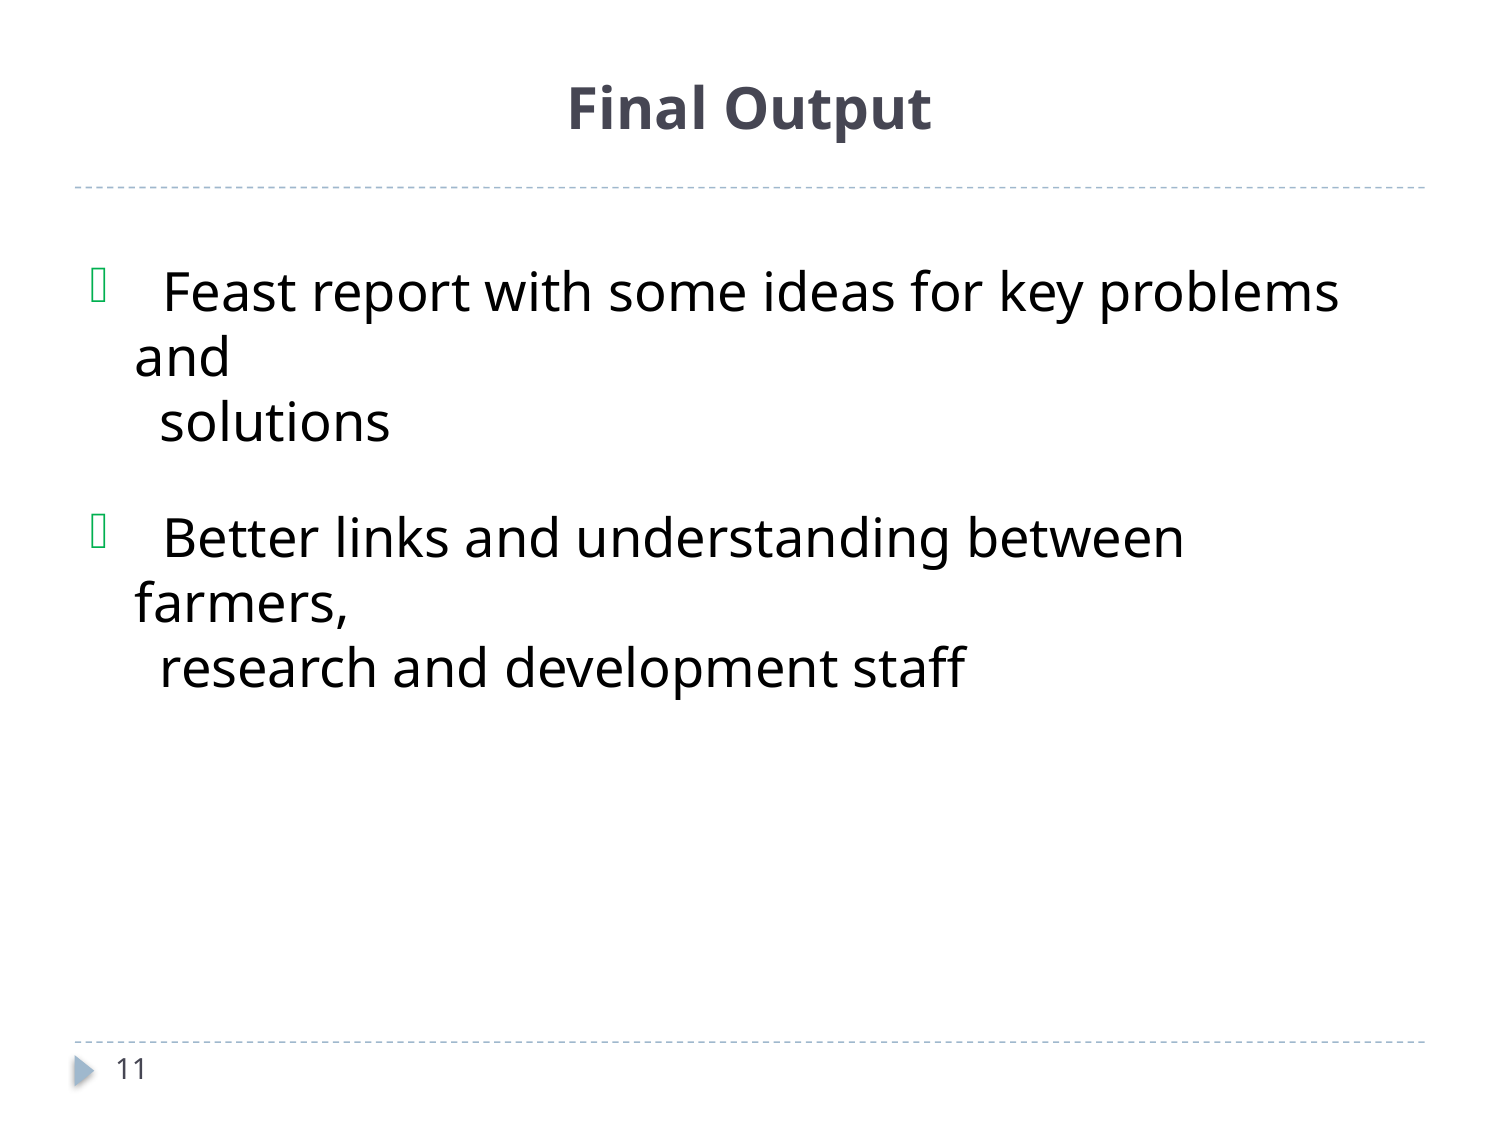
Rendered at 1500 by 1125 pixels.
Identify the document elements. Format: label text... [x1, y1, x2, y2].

slide_number 11 [100, 1042, 426, 1103]
title Final Output [75, 24, 1425, 188]
list Feast report with some ideas for key problems and solutions Better links and understanding between farmers, research and development staff [75, 200, 1425, 1010]
